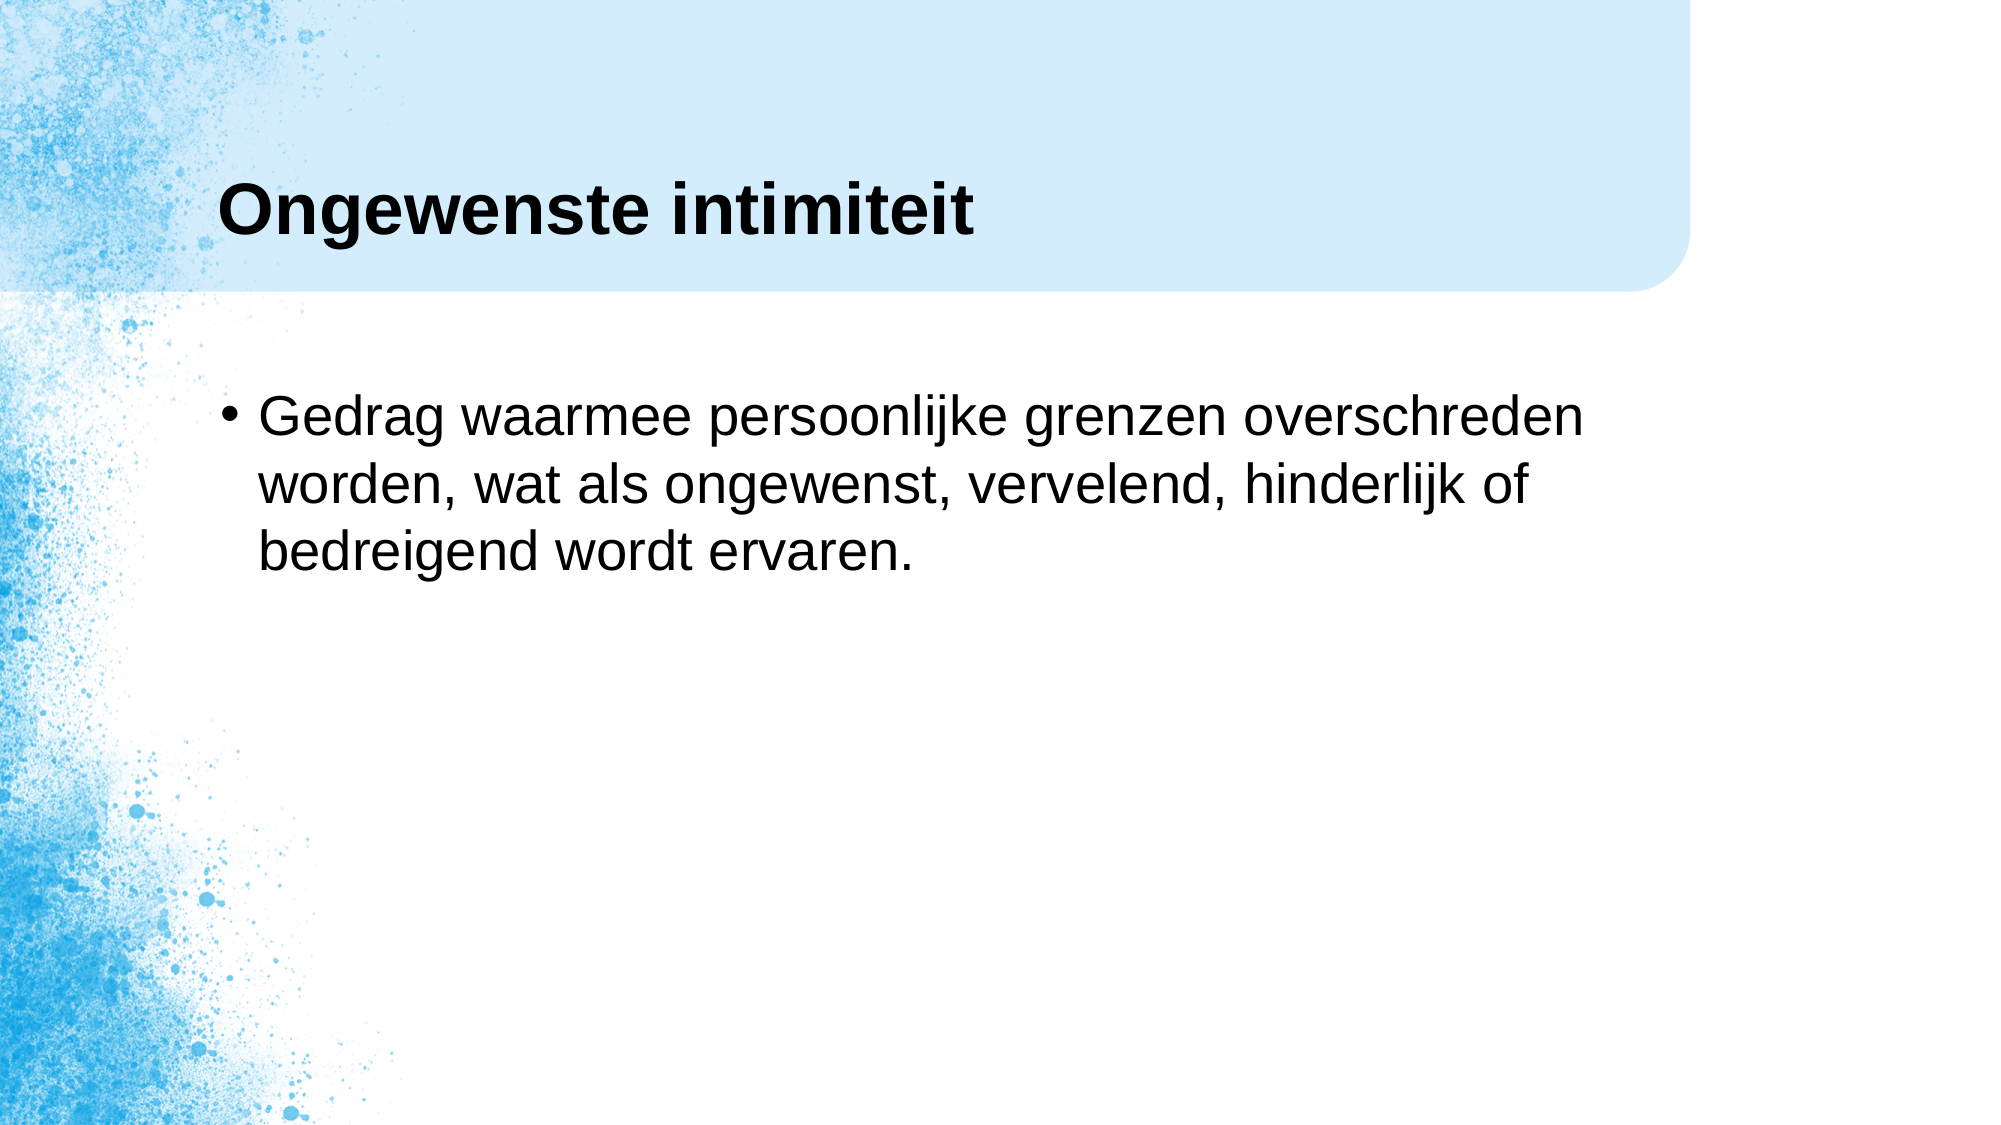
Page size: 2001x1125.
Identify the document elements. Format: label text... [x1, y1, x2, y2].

picture [0, 0, 415, 1125]
list Gedrag waarmee persoonlijke grenzen overschreden worden, wat als ongewenst, vervelend, hinderlijk of bedreigend wordt ervaren. [220, 379, 1650, 935]
title Ongewenste intimiteit [217, 61, 1556, 250]
